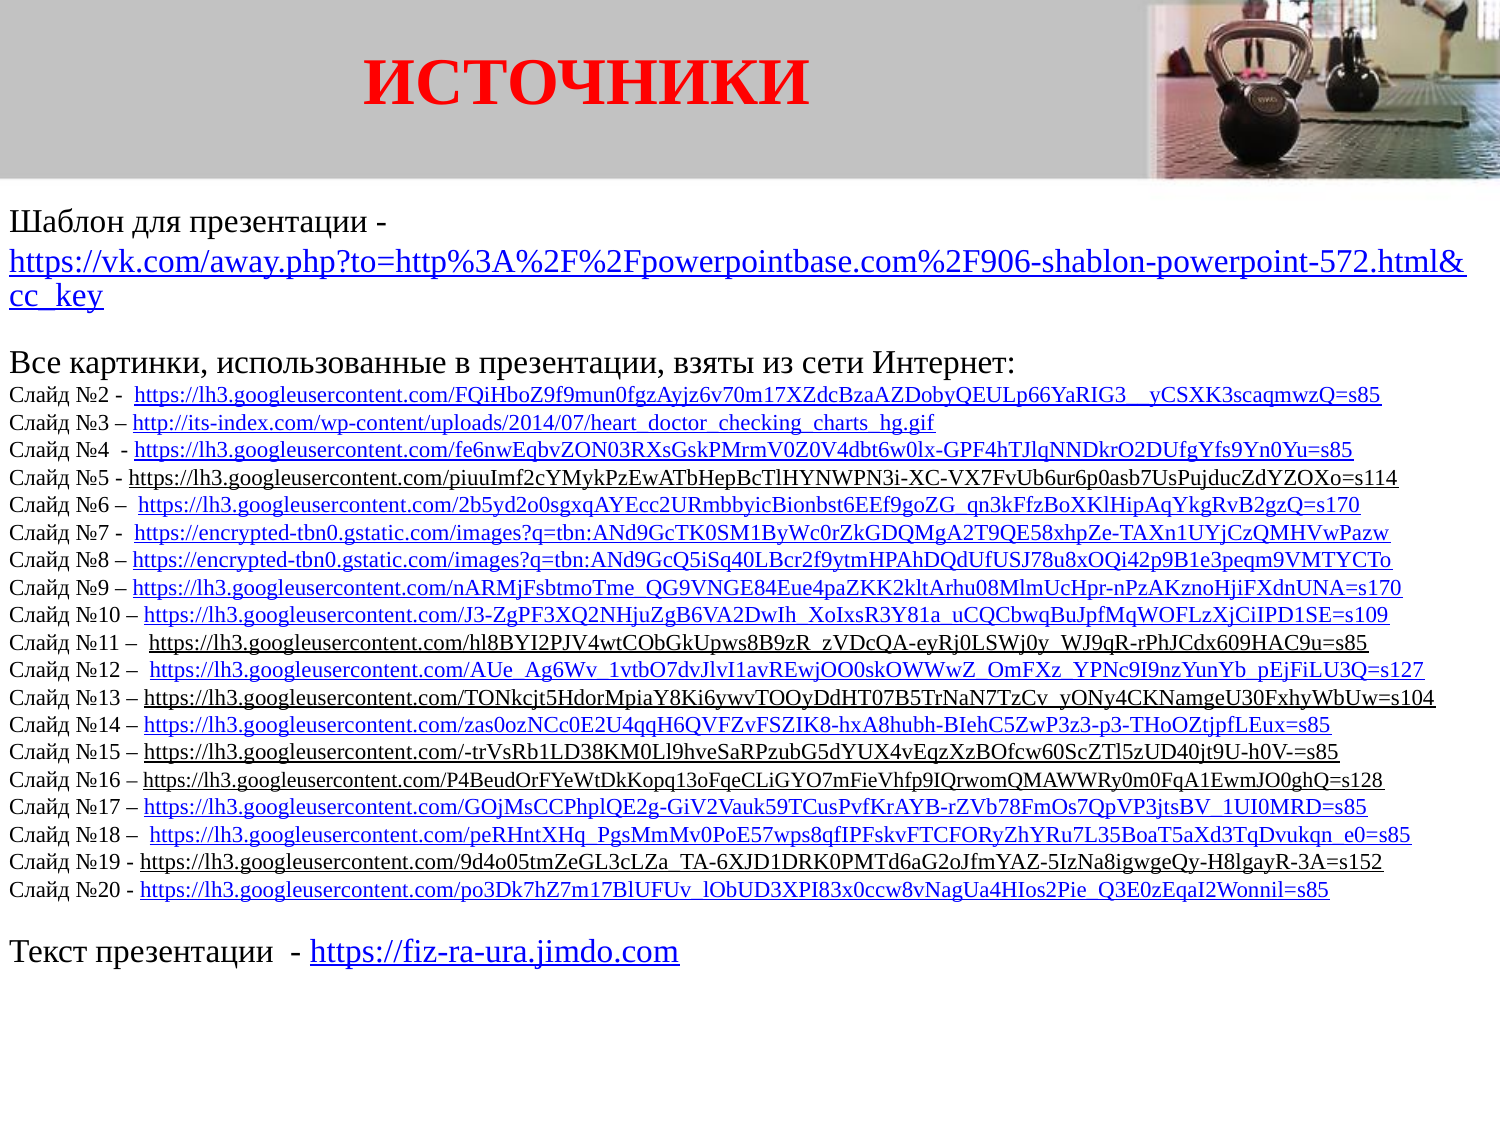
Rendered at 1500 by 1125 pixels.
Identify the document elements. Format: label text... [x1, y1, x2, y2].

text_box ИСТОЧНИКИ [348, 30, 845, 138]
text_box Шаблон для презентации - https://vk.com/away.php?to=http%3A%2F%2Fpowerpointbase.com%2F906-shablon-powerpoint-572.html&cc_key Все картинки, использованные в презентации, взяты из сети Интернет: Слайд №2 - https://lh3.googleusercontent.com/FQiHboZ9f9mun0fgzAyjz6v70m17XZdcBzaAZDobyQEULp66YaRIG3__yCSXK3scaqmwzQ=s85 Слайд №3 – http://its-index.com/wp-content/uploads/2014/07/heart_doctor_checking_charts_hg.gif Слайд №4 - https://lh3.googleusercontent.com/fe6nwEqbvZON03RXsGskPMrmV0Z0V4dbt6w0lx-GPF4hTJlqNNDkrO2DUfgYfs9Yn0Yu=s85 Слайд №5 - https://lh3.googleusercontent.com/piuuImf2cYMykPzEwATbHepBcTlHYNWPN3i-XC-VX7FvUb6ur6p0asb7UsPujducZdYZOXo=s114 Слайд №6 – https://lh3.googleusercontent.com/2b5yd2o0sgxqAYEcc2URmbbyicBionbst6EEf9goZG_qn3kFfzBoXKlHipAqYkgRvB2gzQ=s170 Слайд №7 - https://encrypted-tbn0.gstatic.com/images?q=tbn:ANd9GcTK0SM1ByWc0rZkGDQMgA2T9QE58xhpZe-TAXn1UYjCzQMHVwPazw Слайд №8 – https://encrypted-tbn0.gstatic.com/images?q=tbn:ANd9GcQ5iSq40LBcr2f9ytmHPAhDQdUfUSJ78u8xOQi42p9B1e3peqm9VMTYCTo Слайд №9 – https://lh3.googleusercontent.com/nARMjFsbtmoTme_QG9VNGE84Eue4paZKK2kltArhu08MlmUcHpr-nPzAKznoHjiFXdnUNA=s170 Слайд №10 – https://lh3.googleusercontent.com/J3-ZgPF3XQ2NHjuZgB6VA2DwIh_XoIxsR3Y81a_uCQCbwqBuJpfMqWOFLzXjCiIPD1SE=s109 Слайд №11 – https://lh3.googleusercontent.com/hl8BYI2PJV4wtCObGkUpws8B9zR_zVDcQA-eyRj0LSWj0y_WJ9qR-rPhJCdx609HAC9u=s85 Слайд №12 – https://lh3.googleusercontent.com/AUe_Ag6Wv_1vtbO7dvJlvI1avREwjOO0skOWWwZ_OmFXz_YPNc9I9nzYunYb_pEjFiLU3Q=s127 Слайд №13 – https://lh3.googleusercontent.com/TONkcjt5HdorMpiaY8Ki6ywvTOOyDdHT07B5TrNaN7TzCv_yONy4CKNamgeU30FxhyWbUw=s104 Слайд №14 – https://lh3.googleusercontent.com/zas0ozNCc0E2U4qqH6QVFZvFSZIK8-hxA8hubh-BIehC5ZwP3z3-p3-THoOZtjpfLEux=s85 Слайд №15 – https://lh3.googleusercontent.com/-trVsRb1LD38KM0Ll9hveSaRPzubG5dYUX4vEqzXzBOfcw60ScZTl5zUD40jt9U-h0V-=s85 Слайд №16 – https://lh3.googleusercontent.com/P4BeudOrFYeWtDkKopq13oFqeCLiGYO7mFieVhfp9IQrwomQMAWWRy0m0FqA1EwmJO0ghQ=s128 Слайд №17 – https://lh3.googleusercontent.com/GOjMsCCPhplQE2g-GiV2Vauk59TCusPvfKrAYB-rZVb78FmOs7QpVP3jtsBV_1UI0MRD=s85 Слайд №18 – https://lh3.googleusercontent.com/peRHntXHq_PgsMmMv0PoE57wps8qfIPFskvFTCFORyZhYRu7L35BoaT5aXd3TqDvukqn_e0=s85 Слайд №19 - https://lh3.googleusercontent.com/9d4o05tmZeGL3cLZa_TA-6XJD1DRK0PMTd6aG2oJfmYAZ-5IzNa8igwgeQy-H8lgayR-3A=s152 Слайд №20 - https://lh3.googleusercontent.com/po3Dk7hZ7m17BlUFUv_lObUD3XPI83x0ccw8vNagUa4HIos2Pie_Q3E0zEqaI2Wonnil=s85 Текст презентации - https://fiz-ra-ura.jimdo.com [0, 192, 1483, 1125]
picture [0, 0, 1500, 1125]
